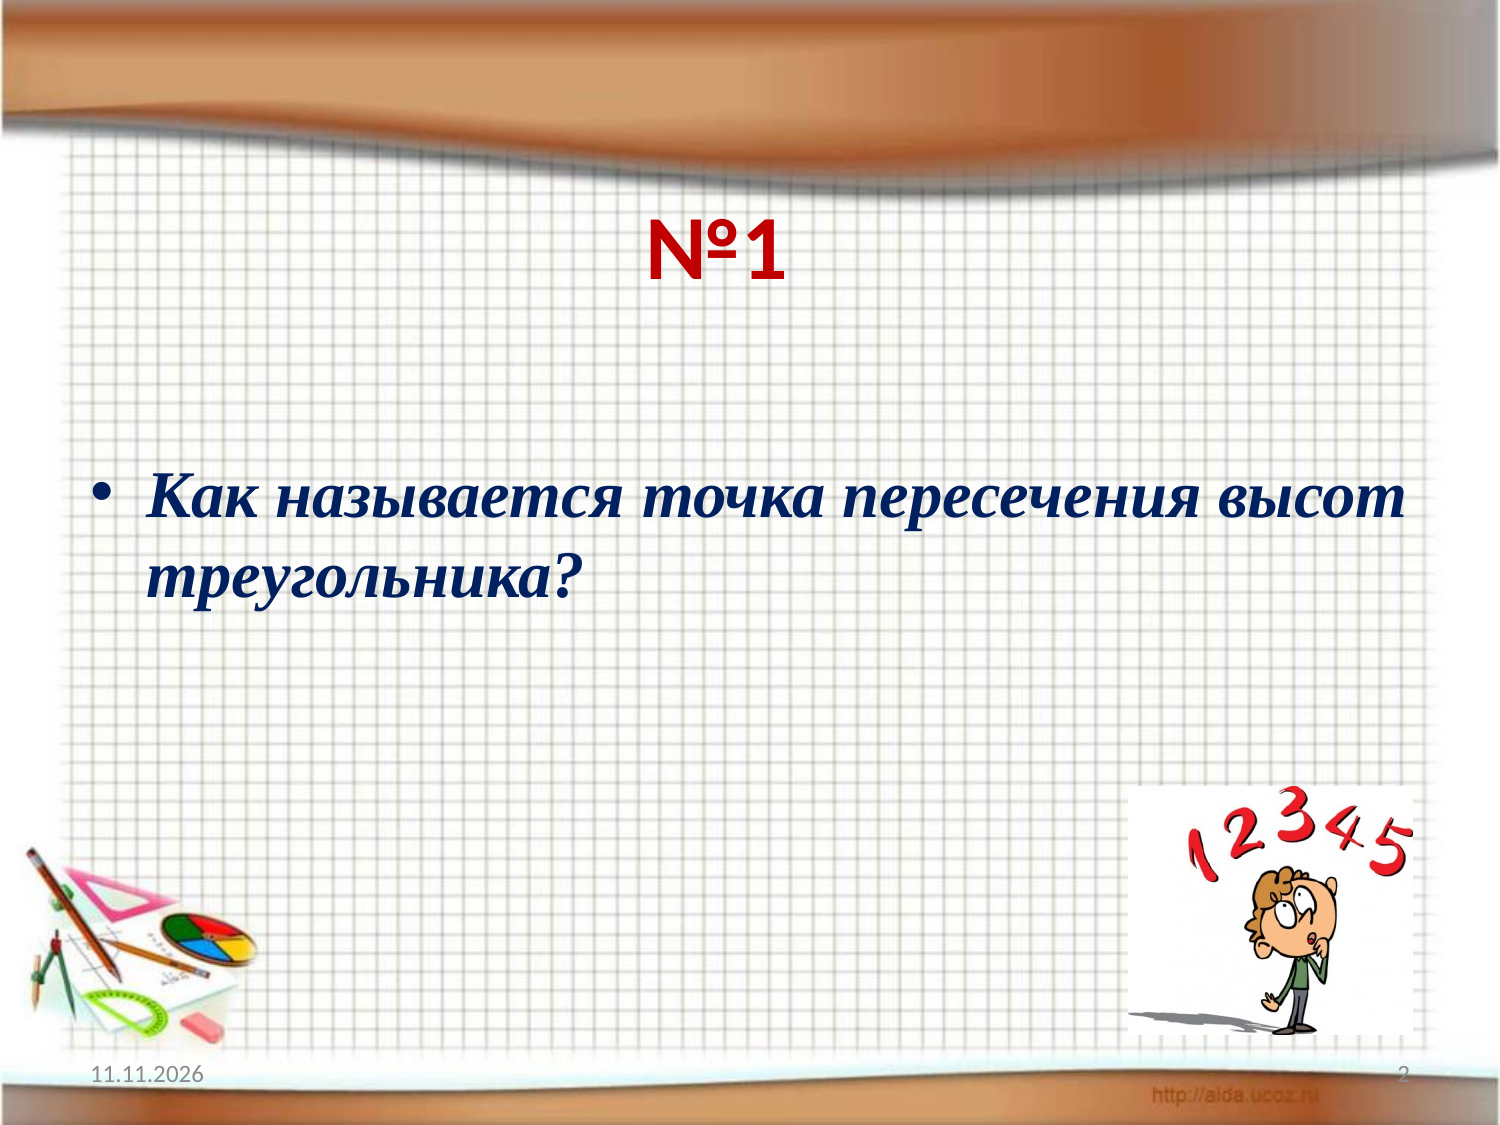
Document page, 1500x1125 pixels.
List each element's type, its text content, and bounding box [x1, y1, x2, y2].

slide_number 2 [1074, 1042, 1425, 1103]
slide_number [75, 1042, 425, 1103]
list Как называется точка пересечения высот треугольника? [74, 204, 1426, 858]
picture [0, 0, 1500, 1125]
title №1 [41, 148, 1392, 337]
